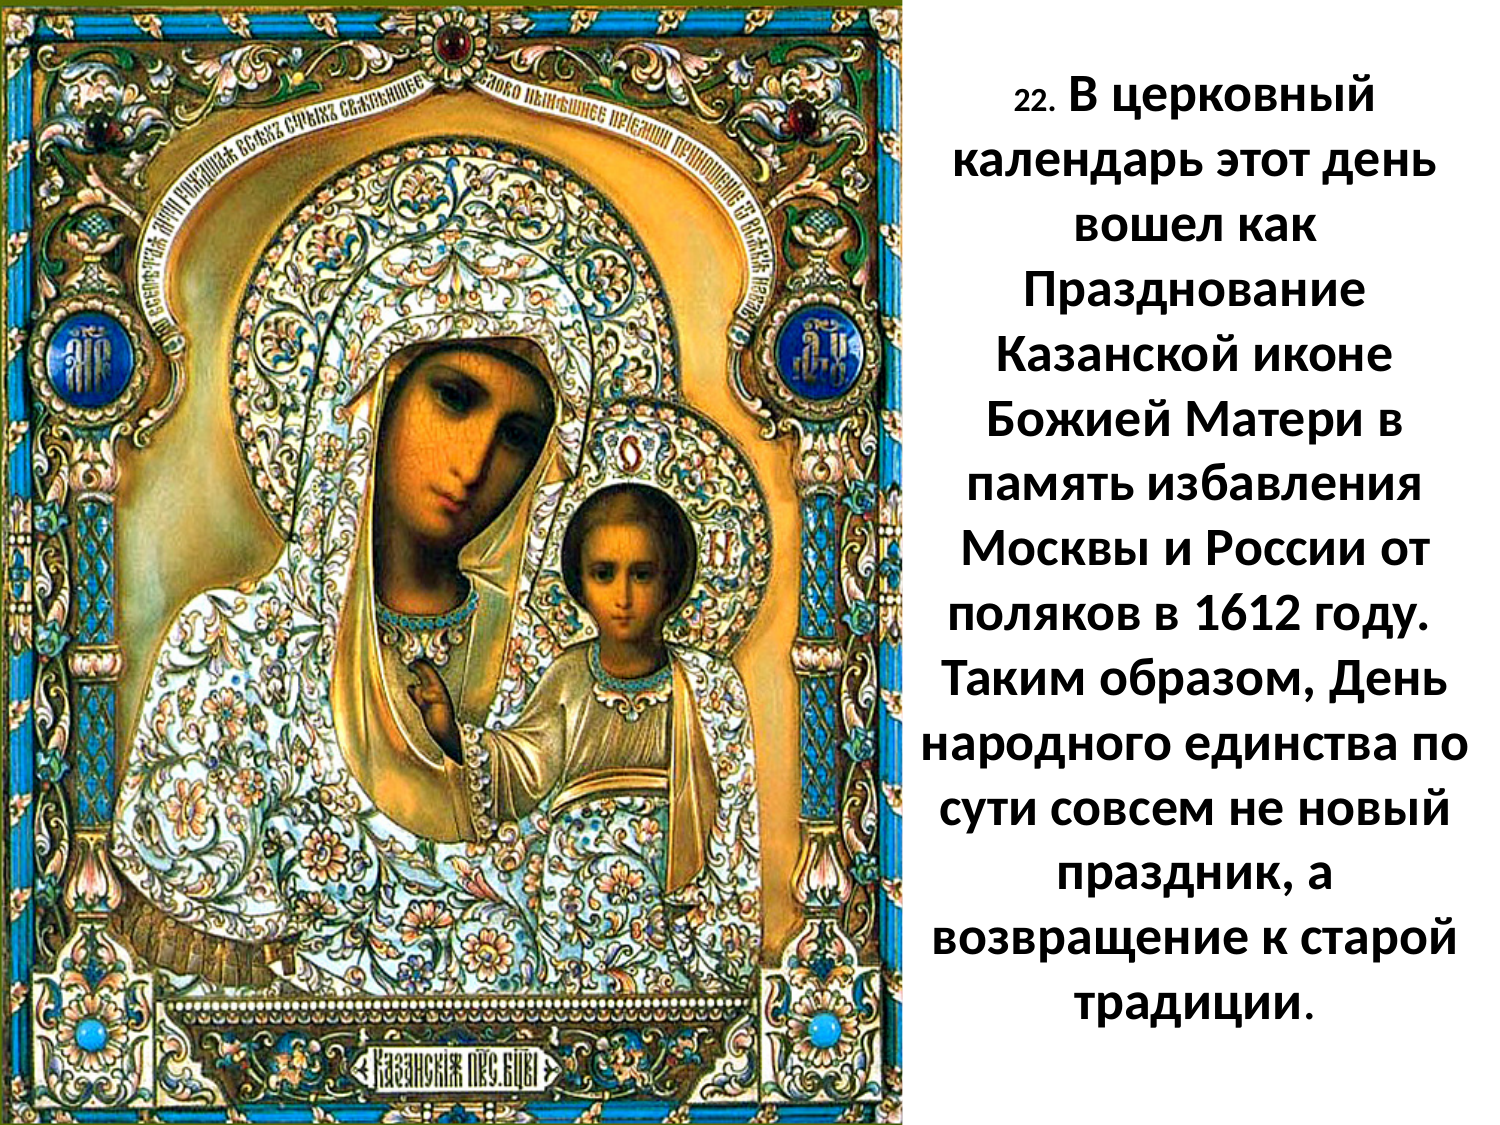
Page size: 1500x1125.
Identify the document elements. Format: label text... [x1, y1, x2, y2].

title 22. В церковный календарь этот день вошел как Празднование Казанской иконе Божией Матери в память избавления Москвы и России от поляков в 1612 году. Таким образом, День народного единства по сути совсем не новый праздник, а возвращение к старой традиции. [907, 45, 1500, 1043]
picture [0, 0, 903, 1125]
